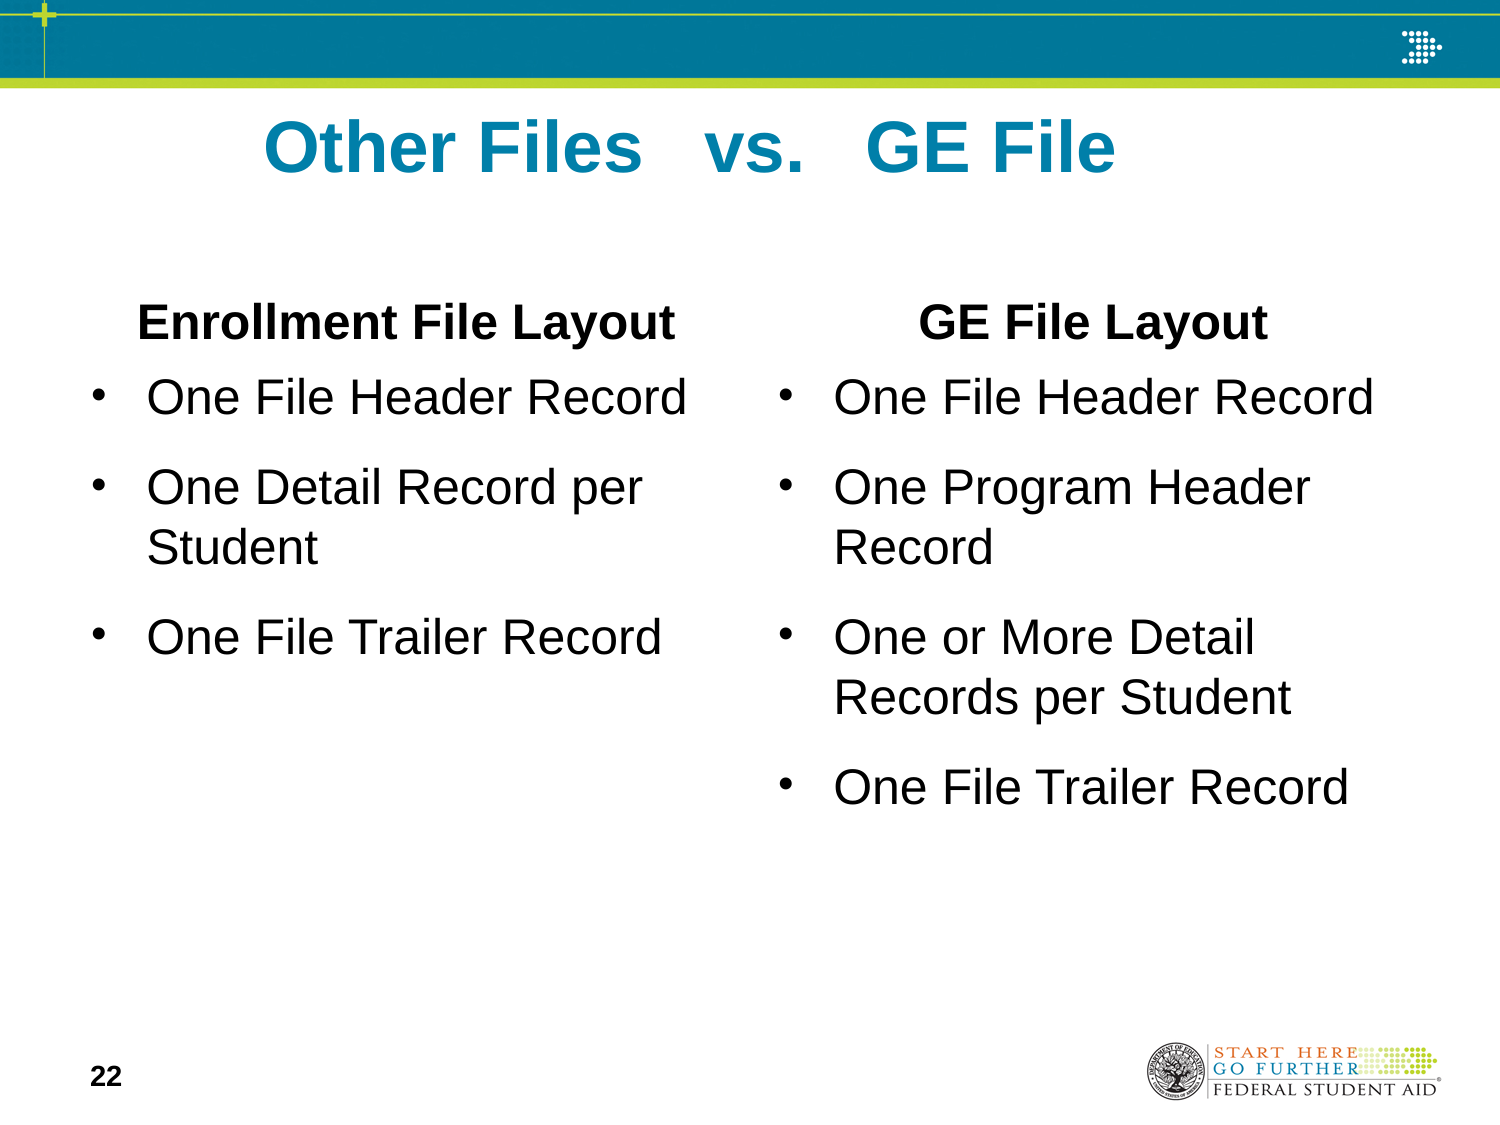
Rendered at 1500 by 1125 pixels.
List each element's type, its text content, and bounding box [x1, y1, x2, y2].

list Enrollment File Layout [74, 251, 738, 356]
picture [1424, 32, 1428, 42]
picture [0, 3, 1500, 26]
title Other Files vs. GE File [112, 87, 1269, 201]
list One File Header Record One Detail Record per Student One File Trailer Record [74, 356, 738, 1006]
list GE File Layout [761, 251, 1426, 356]
picture [0, 78, 1500, 1125]
slide_number 22 [74, 1049, 388, 1125]
list One File Header Record One Program Header Record One or More Detail Records per Student One File Trailer Record [761, 356, 1426, 1006]
